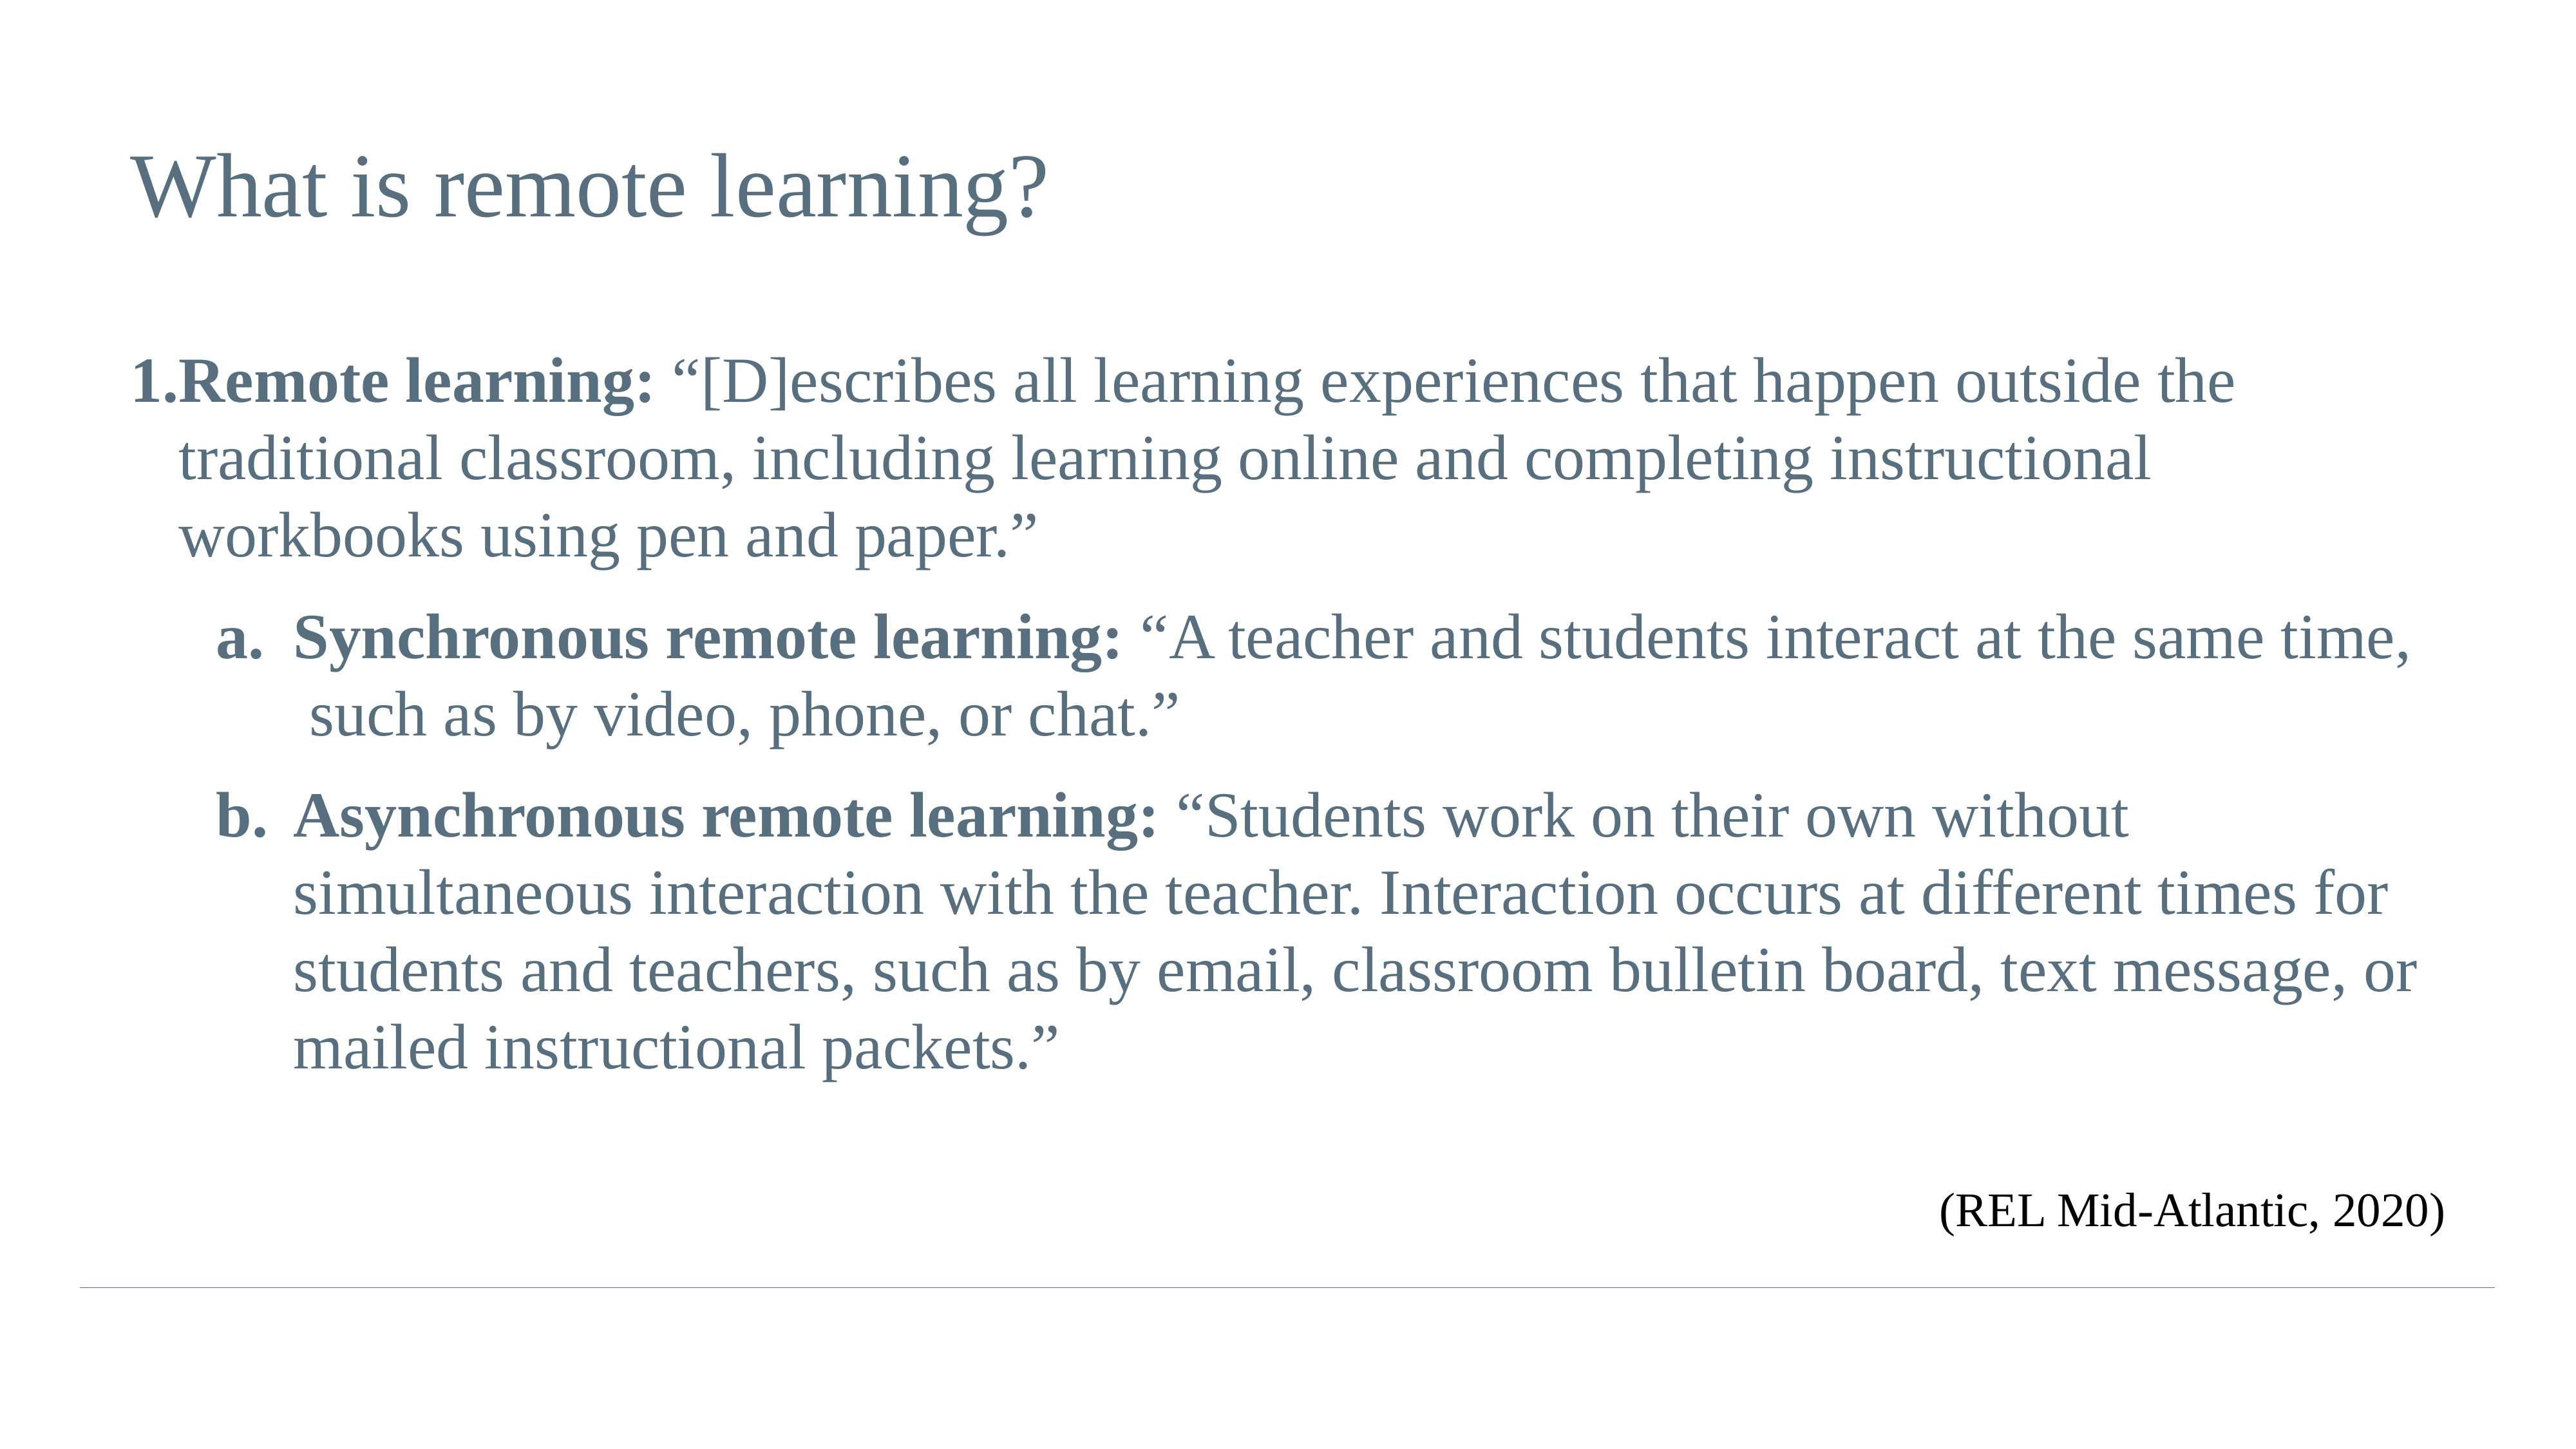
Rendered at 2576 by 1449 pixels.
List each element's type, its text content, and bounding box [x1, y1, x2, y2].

title What is remote learning? [120, 120, 2456, 249]
list Remote learning: “[D]escribes all learning experiences that happen outside the traditional classroom, including learning online and completing instructional workbooks using pen and paper.” Synchronous remote learning: “A teacher and students interact at the same time, such as by video, phone, or chat.” Asynchronous remote learning: “Students work on their own without simultaneous interaction with the teacher. Interaction occurs at different times for students and teachers, such as by email, classroom bulletin board, text message, or mailed instructional packets.” (REL Mid-Atlantic, 2020) [120, 333, 2456, 1244]
